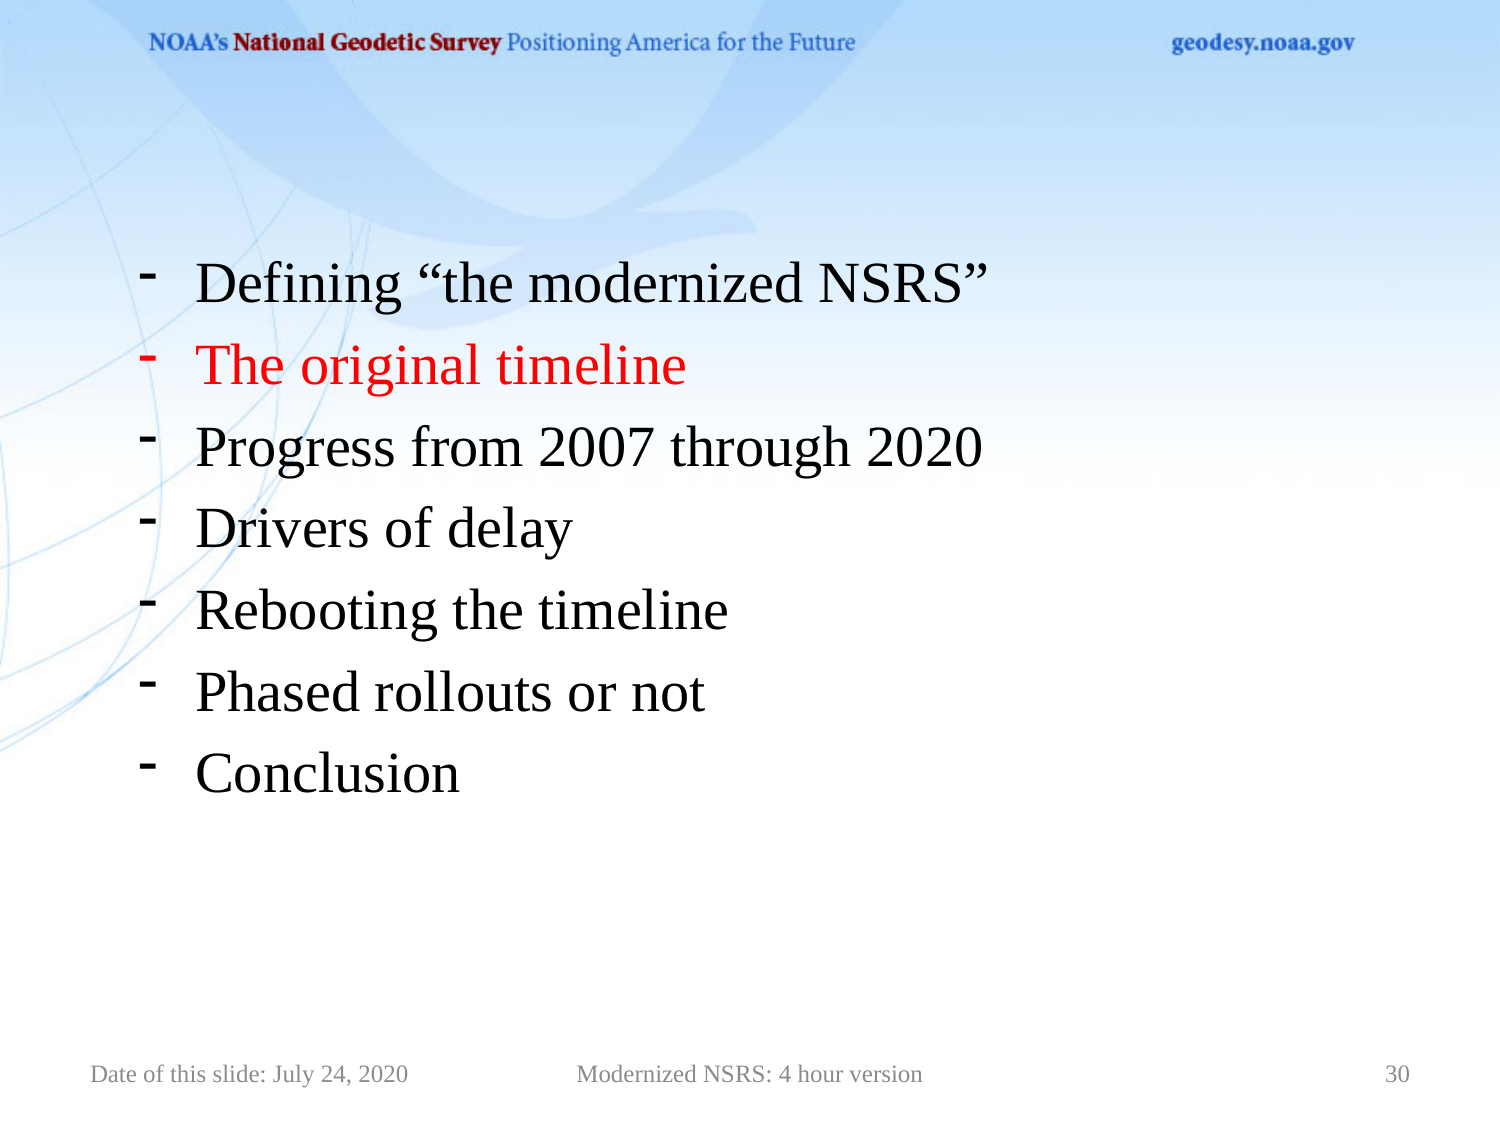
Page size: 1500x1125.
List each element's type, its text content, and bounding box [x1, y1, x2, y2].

footer Modernized NSRS: 4 hour version [512, 1042, 988, 1103]
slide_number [75, 1042, 425, 1103]
picture [0, 0, 1500, 1125]
slide_number 30 [1074, 1042, 1425, 1103]
list Defining “the modernized NSRS” The original timeline Progress from 2007 through 2020 Drivers of delay Rebooting the timeline Phased rollouts or not Conclusion [123, 237, 1474, 980]
